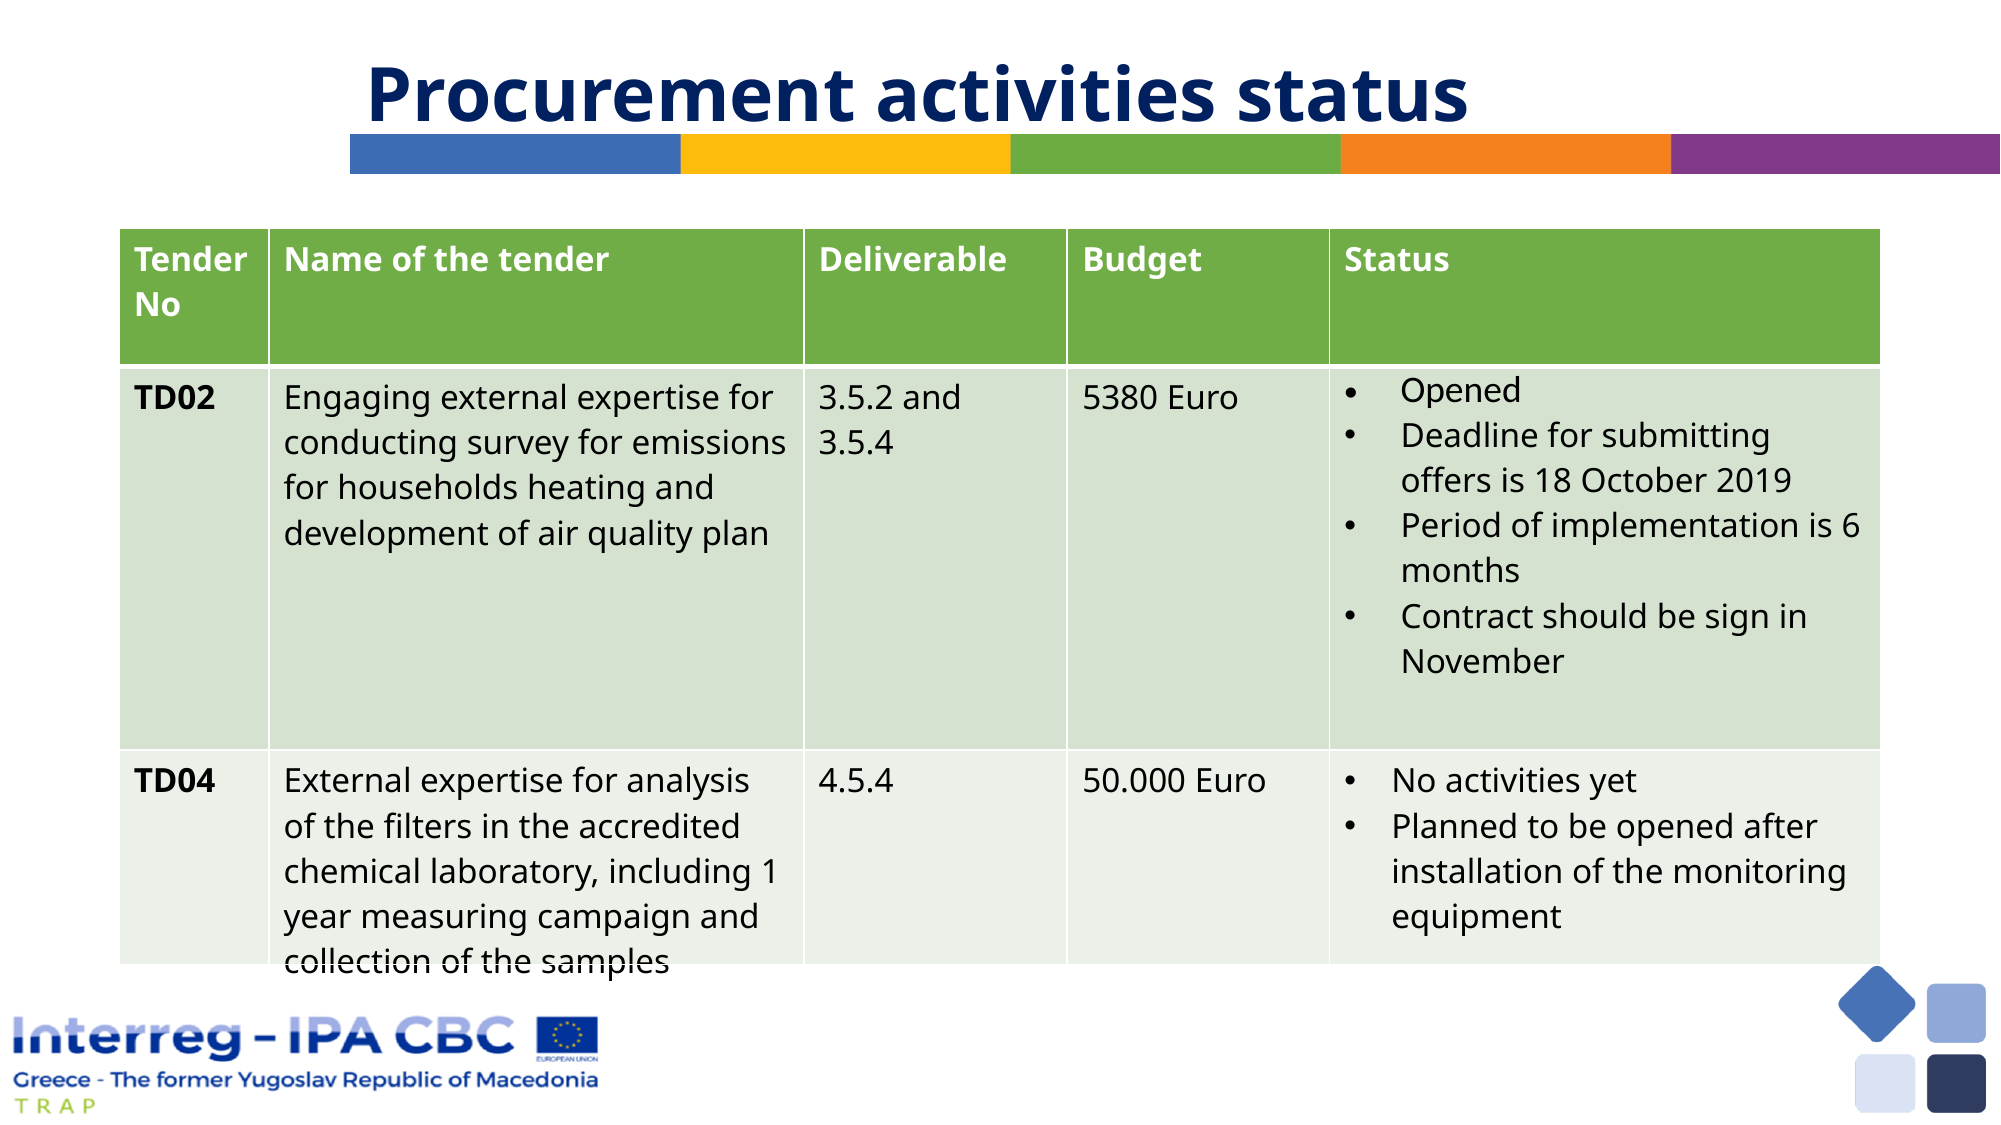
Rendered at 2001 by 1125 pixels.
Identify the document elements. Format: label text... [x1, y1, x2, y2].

table_cell Opened Deadline for submitting offers is 18 October 2019 Period of implementation is 6 months Contract should be sign in November [1330, 369, 1880, 749]
table_cell Engaging external expertise for conducting survey for emissions for households heating and development of air quality plan [270, 369, 803, 749]
text_box Procurement activities status [350, 39, 2000, 134]
table_header Deliverable [805, 229, 1066, 364]
picture [0, 1002, 613, 1125]
table_header Tender No [120, 229, 268, 364]
table_cell TD04 [120, 751, 268, 964]
table_cell 4.5.4 [805, 751, 1066, 964]
table_cell External expertise for analysis of the filters in the accredited chemical laboratory, including 1 year measuring campaign and collection of the samples [270, 751, 803, 964]
table_cell 5380 Euro [1068, 369, 1329, 749]
table_cell No activities yet Planned to be opened after installation of the monitoring equipment [1330, 751, 1880, 964]
table_cell 50.000 Euro [1068, 751, 1329, 964]
table_header Name of the tender [270, 229, 803, 364]
table_cell TD02 [120, 369, 268, 749]
table_cell 3.5.2 and 3.5.4 [805, 369, 1066, 749]
picture [350, 134, 2000, 174]
table_header Status [1330, 229, 1880, 364]
picture [1838, 965, 1986, 1113]
table_header Budget [1068, 229, 1329, 364]
